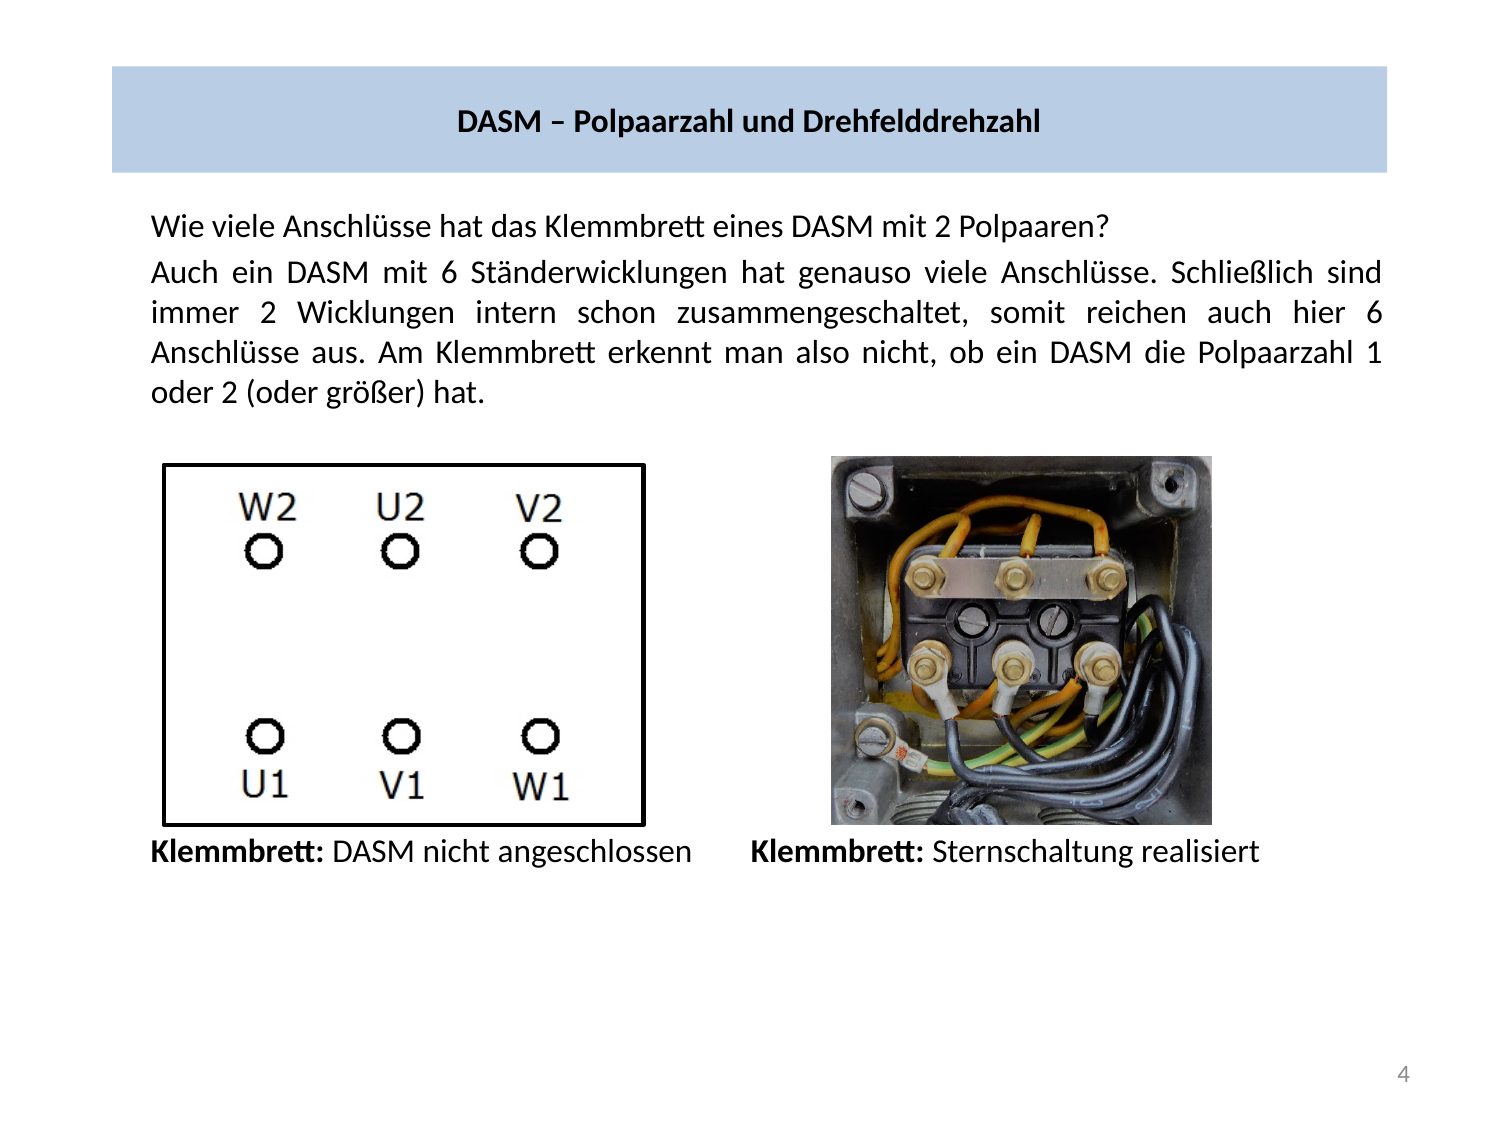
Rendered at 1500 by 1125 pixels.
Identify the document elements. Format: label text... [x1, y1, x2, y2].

subtitle Wie viele Anschlüsse hat das Klemmbrett eines DASM mit 2 Polpaaren? Auch ein DASM mit 6 Ständerwicklungen hat genauso viele Anschlüsse. Schließlich sind immer 2 Wicklungen intern schon zusammengeschaltet, somit reichen auch hier 6 Anschlüsse aus. Am Klemmbrett erkennt man also nicht, ob ein DASM die Polpaarzahl 1 oder 2 (oder größer) hat. Klemmbrett: DASM nicht angeschlossen Klemmbrett: Sternschaltung realisiert [135, 196, 1400, 925]
picture [830, 456, 1213, 826]
title DASM – Polpaarzahl und Drehfelddrehzahl [112, 66, 1388, 173]
picture [182, 479, 628, 814]
slide_number 4 [1074, 1042, 1425, 1103]
